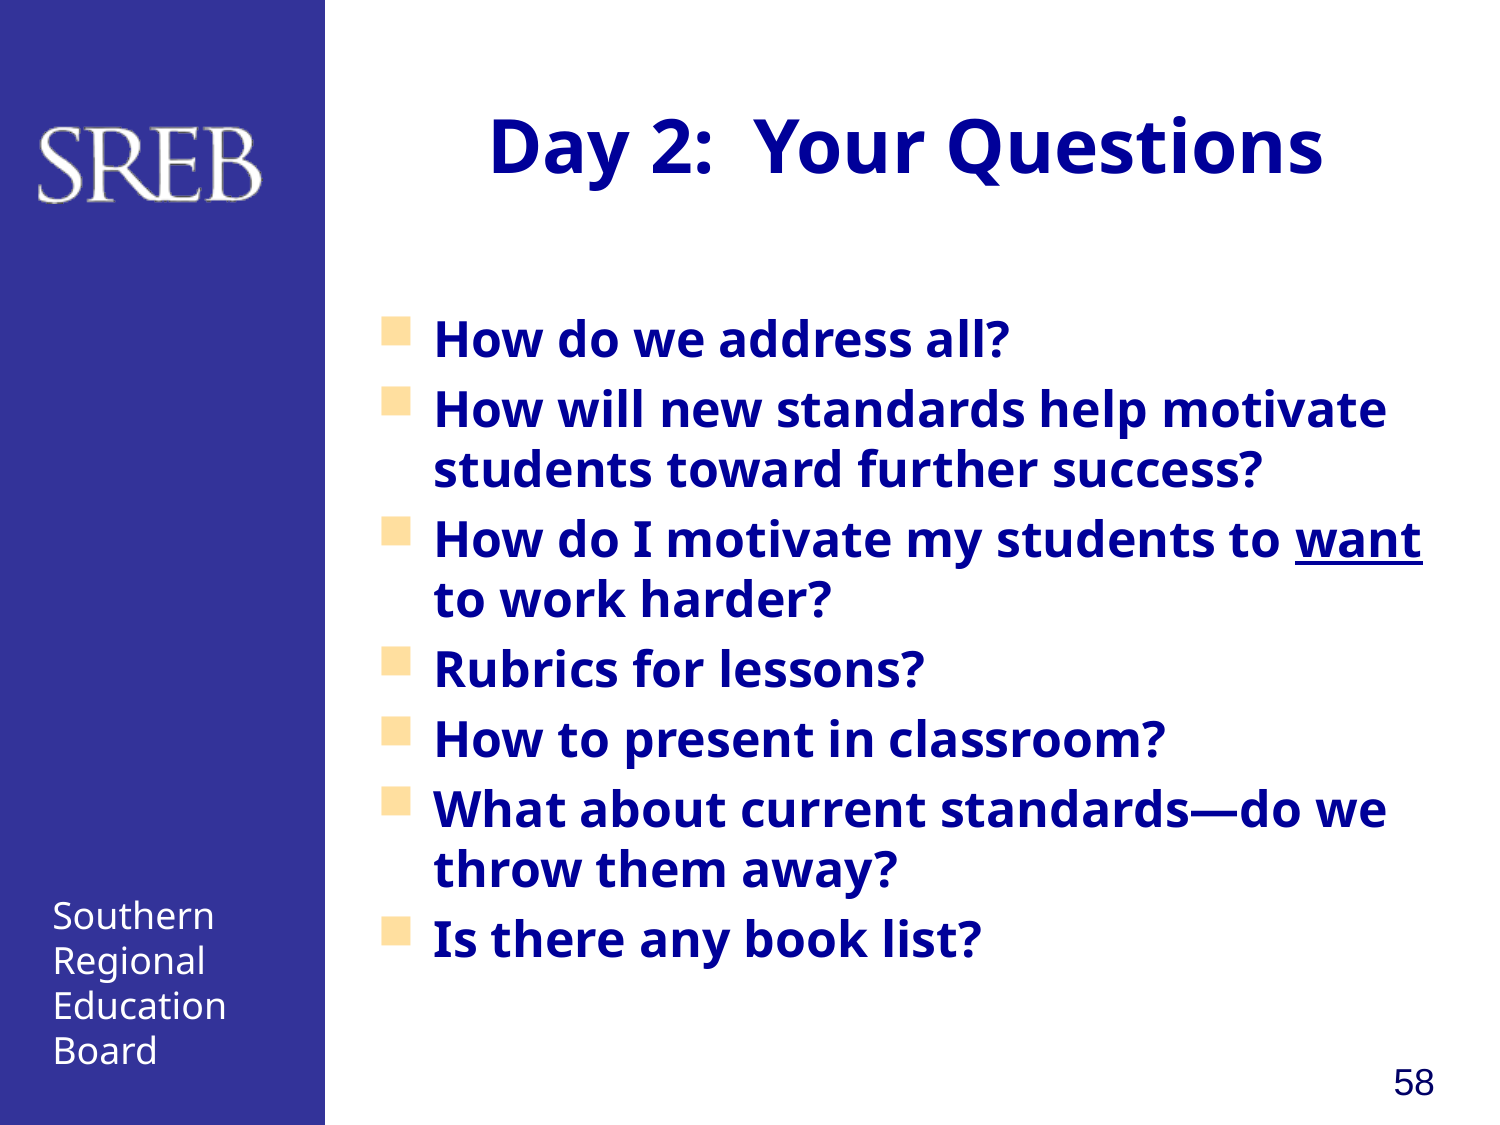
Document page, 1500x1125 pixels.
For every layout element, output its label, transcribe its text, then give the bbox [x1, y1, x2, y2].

list How do we address all? How will new standards help motivate students toward further success? How do I motivate my students to want to work harder? Rubrics for lessons? How to present in classroom? What about current standards—do we throw them away? Is there any book list? [362, 299, 1451, 1026]
title Day 2: Your Questions [362, 49, 1451, 238]
picture [37, 124, 263, 204]
slide_number 58 [1124, 1049, 1451, 1125]
